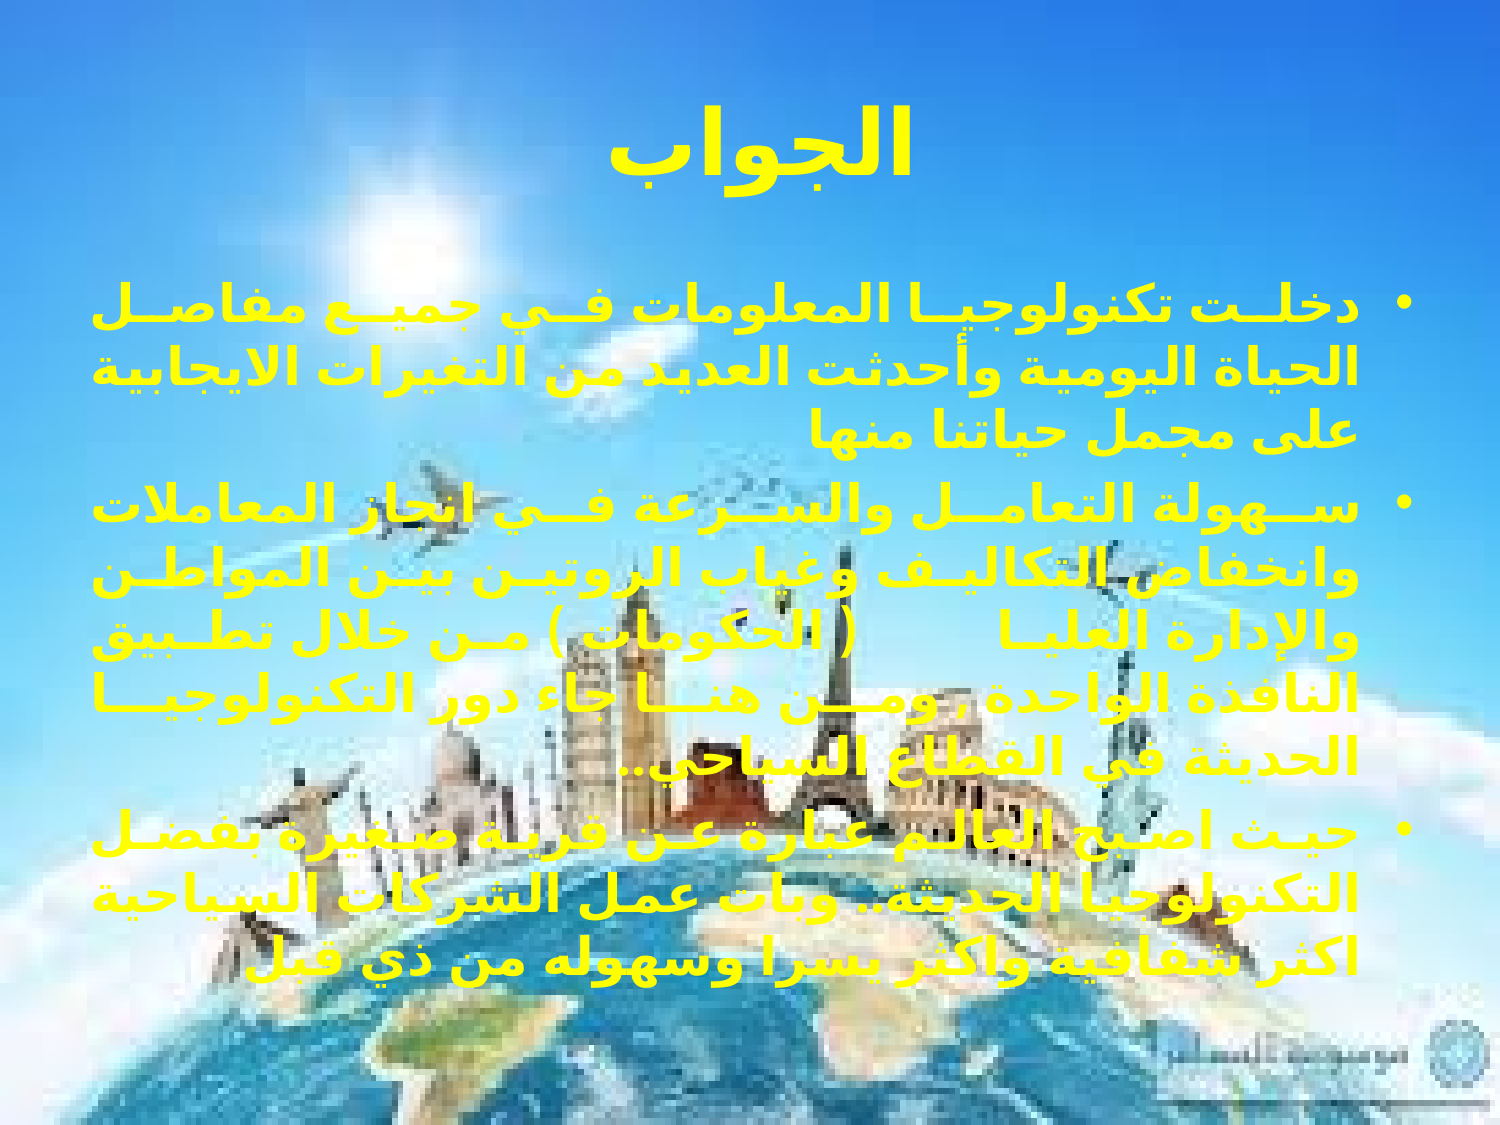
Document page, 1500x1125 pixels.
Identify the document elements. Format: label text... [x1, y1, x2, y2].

picture [0, 0, 1500, 1125]
title الجواب [75, 45, 1425, 233]
list دخلت تكنولوجيا المعلومات في جميع مفاصل الحياة اليومية وأحدثت العديد من التغيرات الايجابية على مجمل حياتنا منها سهولة التعامل والسرعة في انجاز المعاملات وانخفاض التكاليف وغياب الروتين بين المواطن والإدارة العليا ( الحكومات ) من خلال تطبيق النافذة الواحدة , ومن هنا جاء دور التكنولوجيا الحديثة في القطاع السياحي.. حيث اصبح العالم عبارة عن قرية صغيرة بفضل التكنولوجيا الحديثة.. وبات عمل الشركات السياحية اكثر شفافية واكثر يسرا وسهوله من ذي قبل [75, 262, 1425, 1005]
